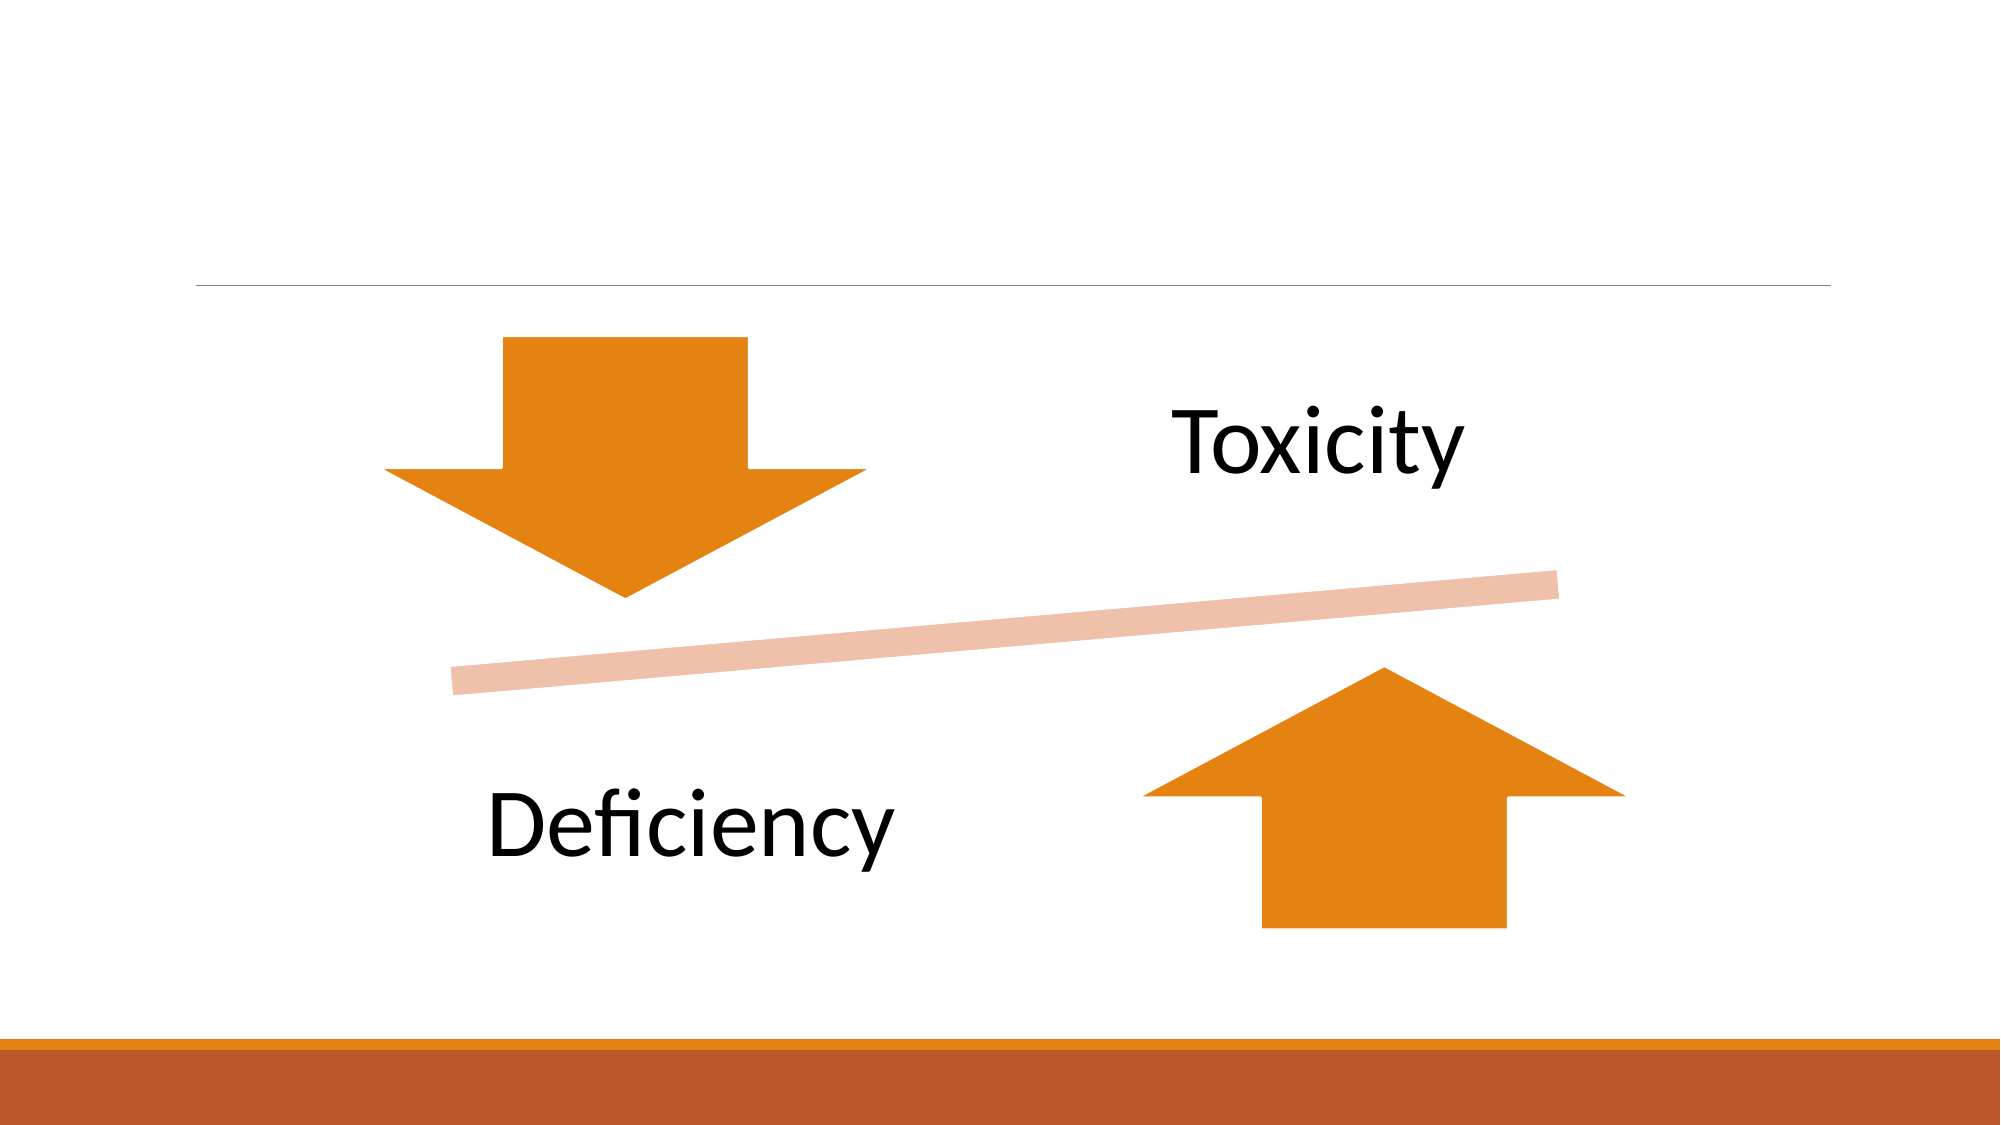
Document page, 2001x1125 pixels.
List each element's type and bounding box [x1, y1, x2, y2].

list [179, 302, 1831, 964]
